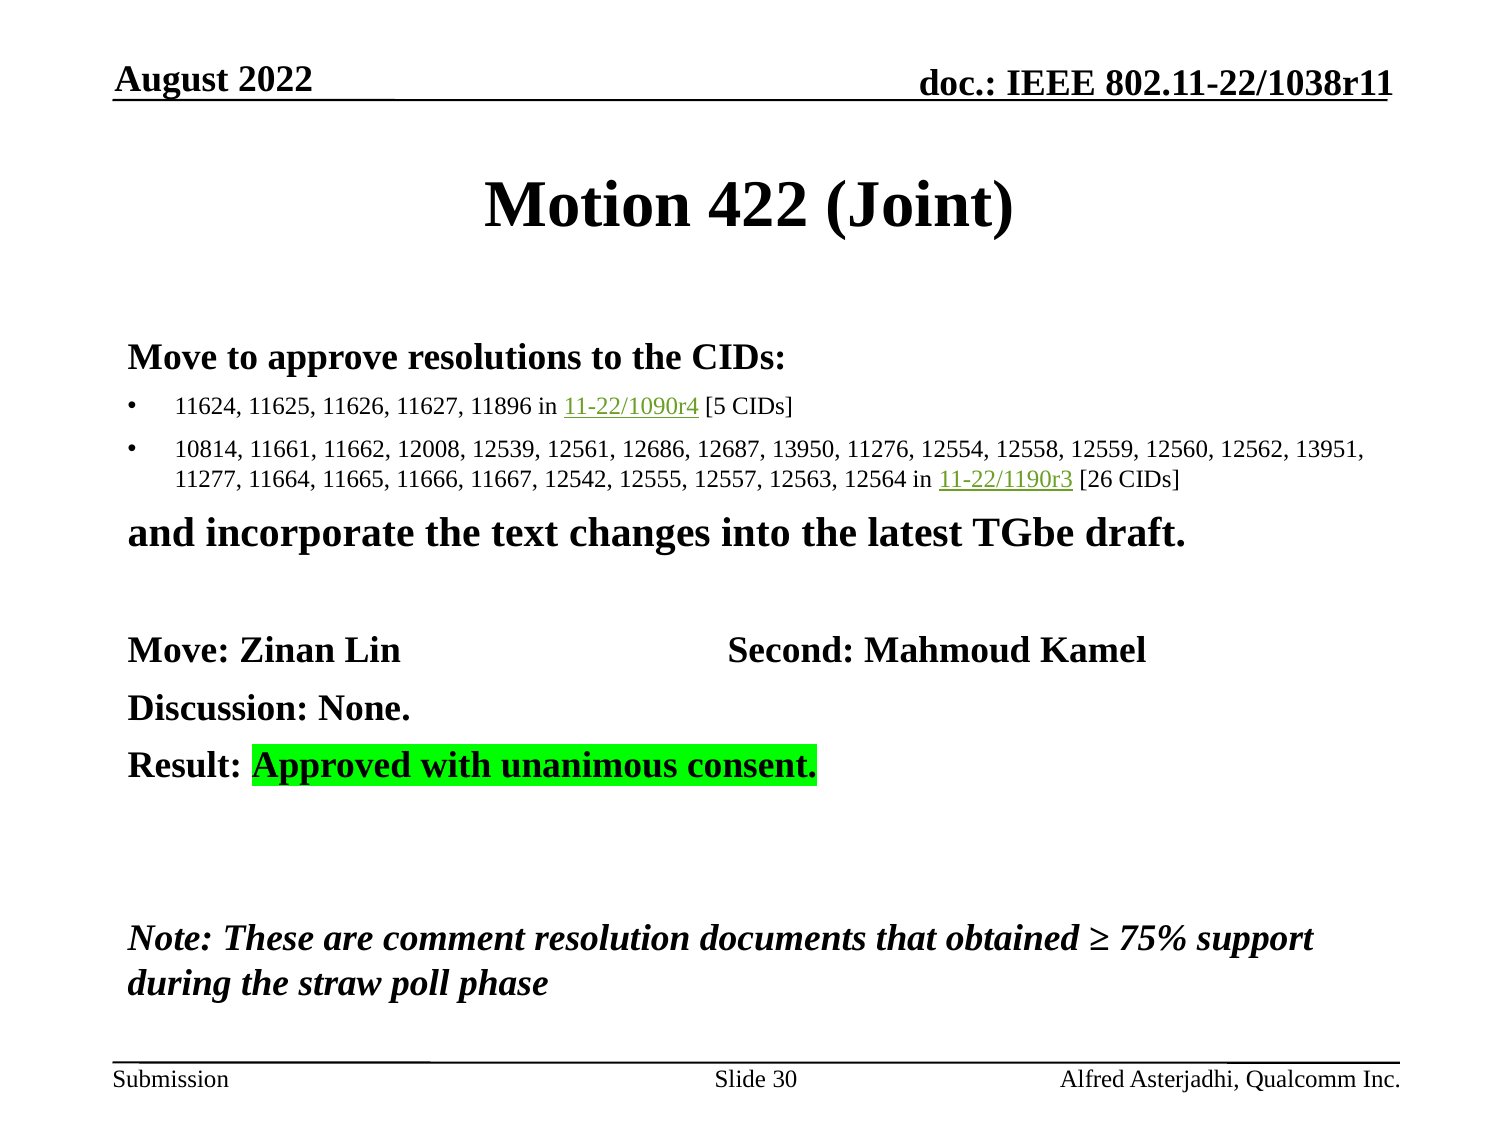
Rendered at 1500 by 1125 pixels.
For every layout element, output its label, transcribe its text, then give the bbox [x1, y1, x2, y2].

list Move to approve resolutions to the CIDs: 11624, 11625, 11626, 11627, 11896 in 11-22/1090r4 [5 CIDs] 10814, 11661, 11662, 12008, 12539, 12561, 12686, 12687, 13950, 11276, 12554, 12558, 12559, 12560, 12562, 13951, 11277, 11664, 11665, 11666, 11667, 12542, 12555, 12557, 12563, 12564 in 11-22/1190r3 [26 CIDs] and incorporate the text changes into the latest TGbe draft. Move: Zinan Lin Second: Mahmoud Kamel Discussion: None. Result: Approved with unanimous consent. Note: These are comment resolution documents that obtained ≥ 75% support during the straw poll phase [112, 324, 1388, 1063]
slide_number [114, 54, 423, 100]
title Motion 422 (Joint) [112, 112, 1388, 288]
slide_number Slide 30 [712, 1061, 800, 1123]
footer Alfred Asterjadhi, Qualcomm Inc. [878, 1061, 1402, 1093]
